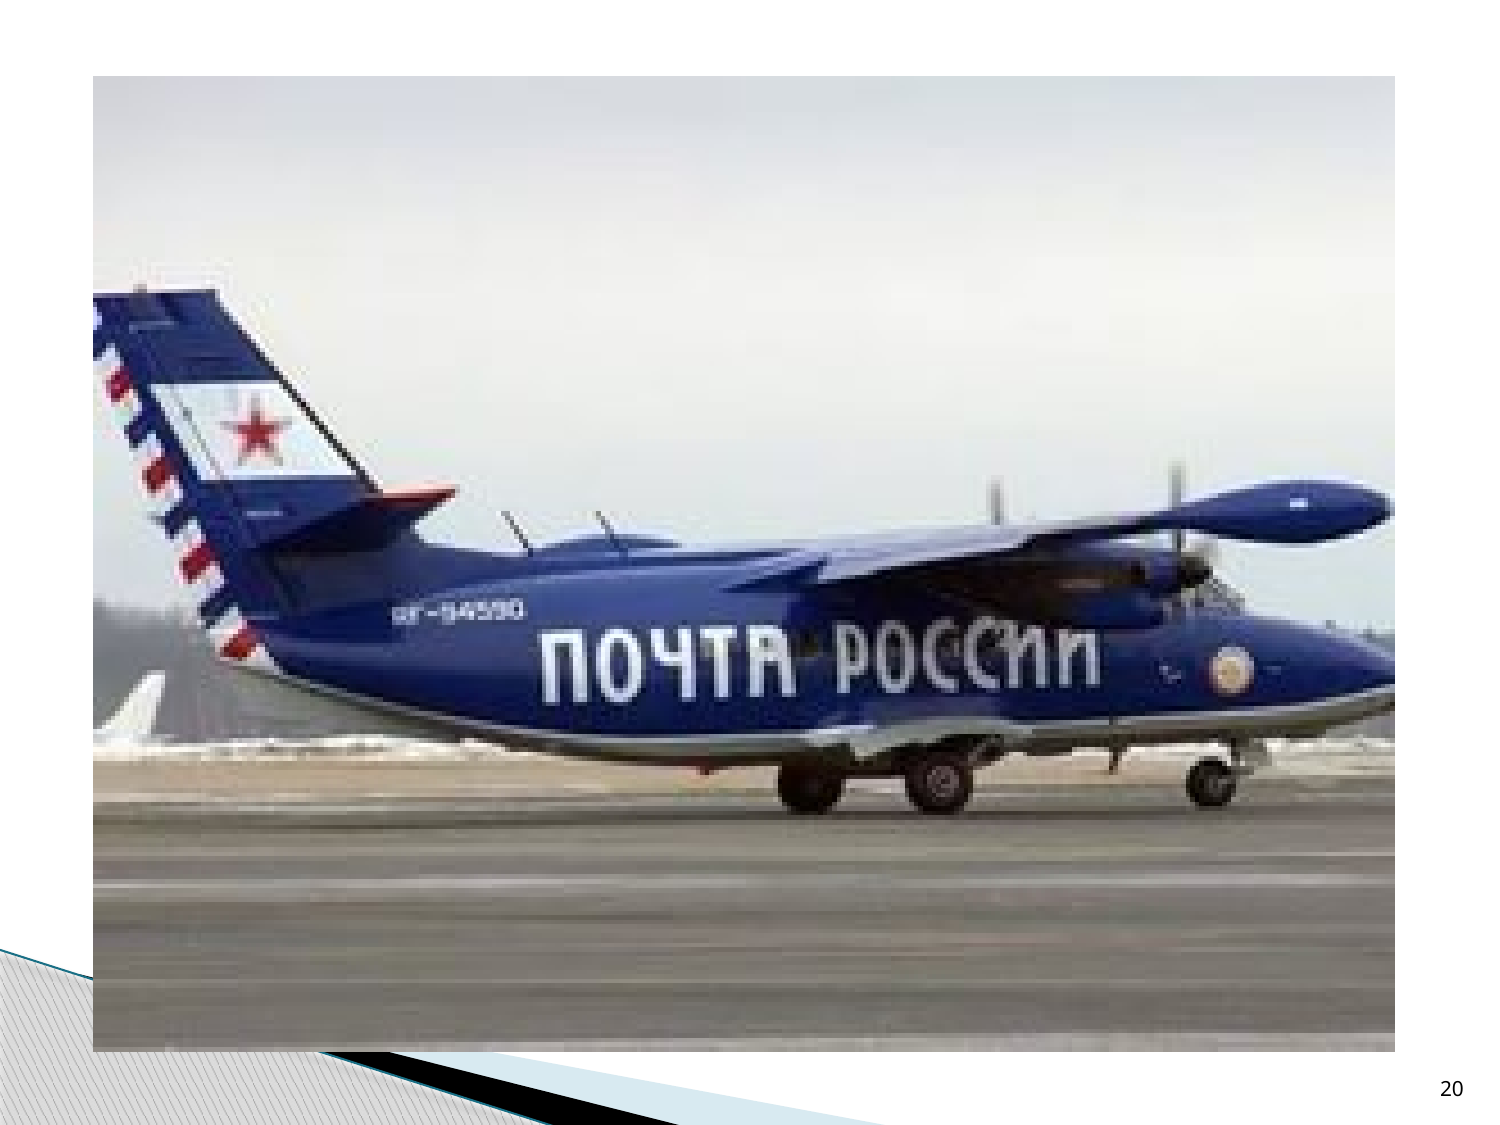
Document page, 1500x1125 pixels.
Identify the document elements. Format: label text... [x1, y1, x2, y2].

picture [93, 76, 1395, 1052]
slide_number 20 [1418, 1051, 1479, 1112]
